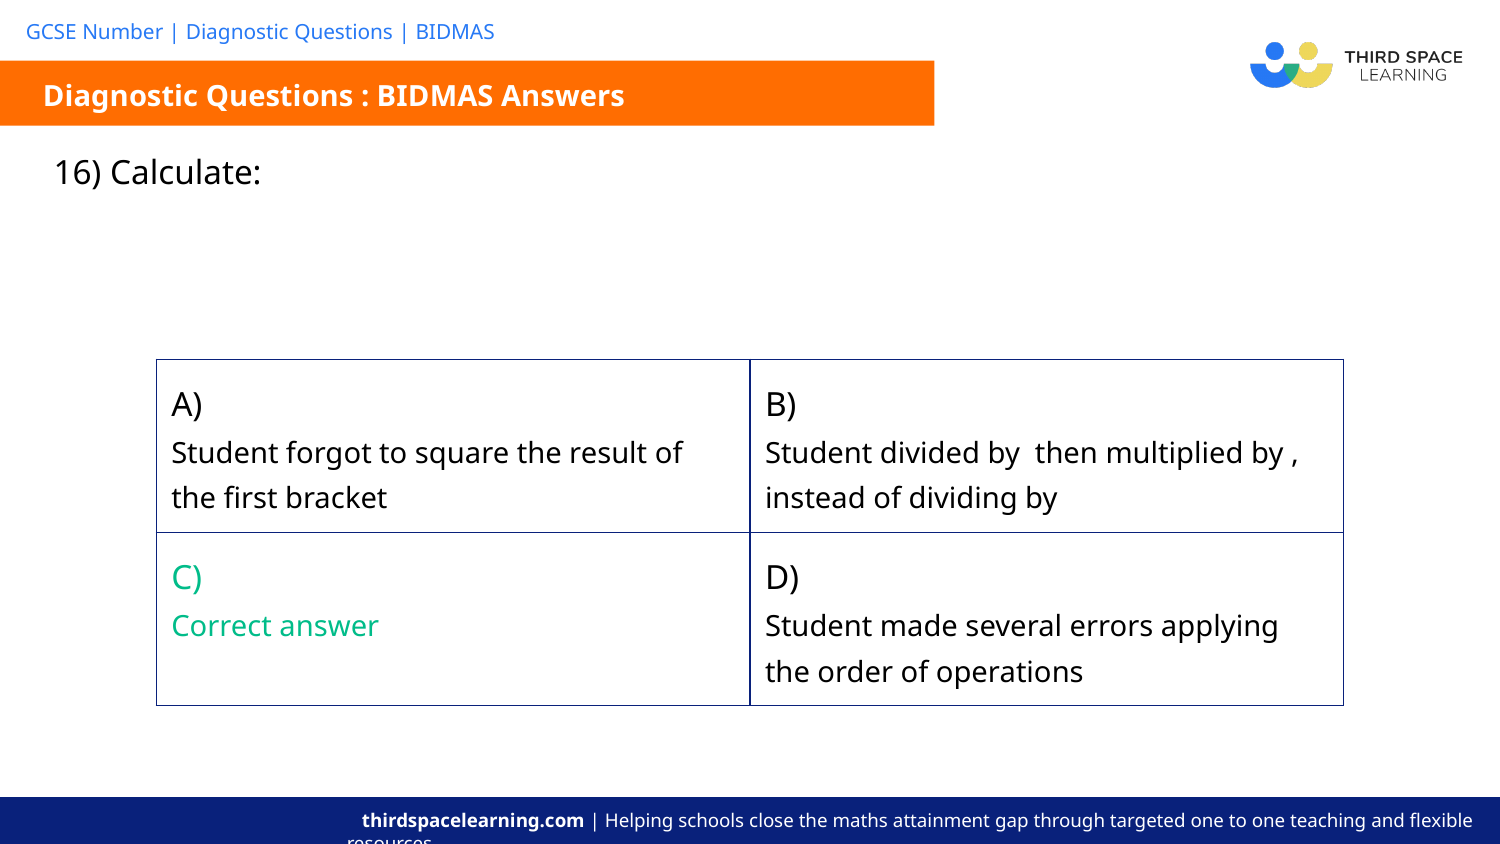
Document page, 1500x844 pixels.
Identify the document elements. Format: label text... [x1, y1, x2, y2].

text_box Diagnostic Questions : BIDMAS Answers [27, 61, 840, 127]
picture [1250, 33, 1465, 99]
